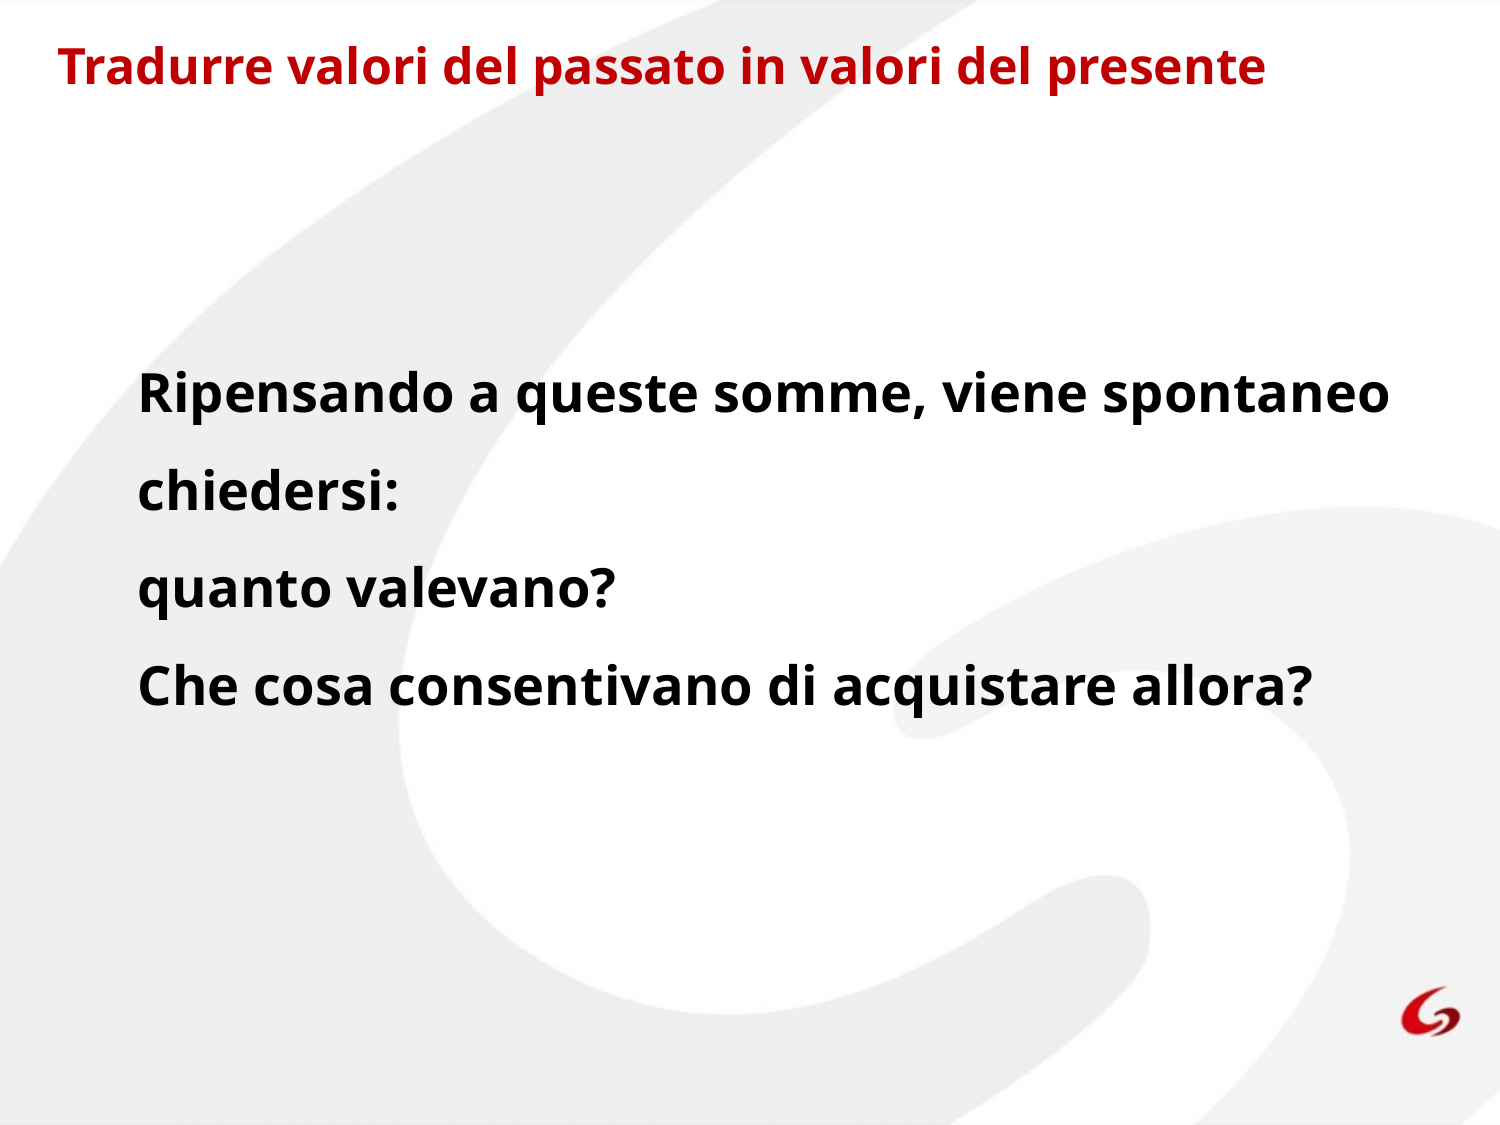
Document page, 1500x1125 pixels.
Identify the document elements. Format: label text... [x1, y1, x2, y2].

list Ripensando a queste somme, viene spontaneo chiedersi: quanto valevano? Che cosa consentivano di acquistare allora? [122, 318, 1422, 879]
text_box Tradurre valori del passato in valori del presente [42, 27, 1398, 182]
picture [0, 0, 1500, 1125]
